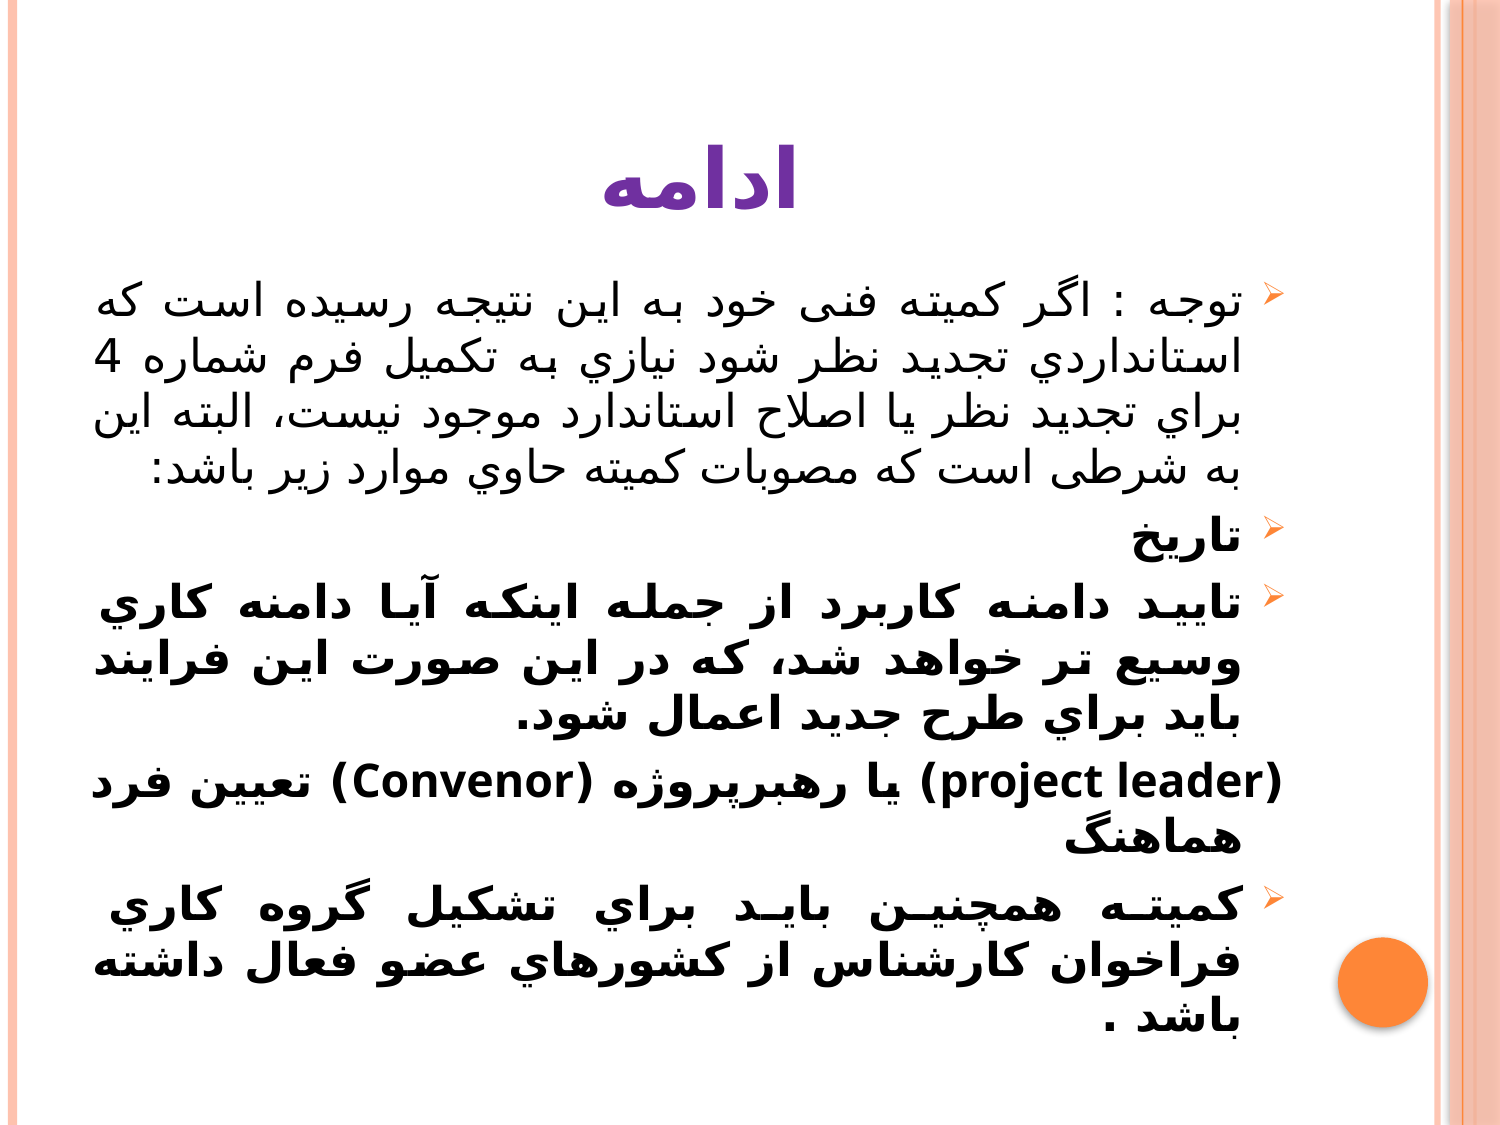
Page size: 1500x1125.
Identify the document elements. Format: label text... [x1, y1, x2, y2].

list توجه : اگر کمیته فنی خود به این نتیجه رسیده است که استانداردي تجدید نظر شود نیازي به تکمیل فرم شماره 4 براي تجدید نظر یا اصلاح استاندارد موجود نیست، البته این به شرطی است که مصوبات کمیته حاوي موارد زیر باشد: تاریخ تایید دامنه کاربرد از جمله اینکه آیا دامنه کاري وسیع تر خواهد شد، که در این صورت این فرایند باید براي طرح جدید اعمال شود. (project leader) یا رهبرپروژه (Convenor) تعیین فرد هماهنگ کمیته همچنین باید براي تشکیل گروه کاري فراخوان کارشناس از کشورهاي عضو فعال داشته باشد . [75, 262, 1300, 1062]
title ادامه [75, 45, 1300, 233]
